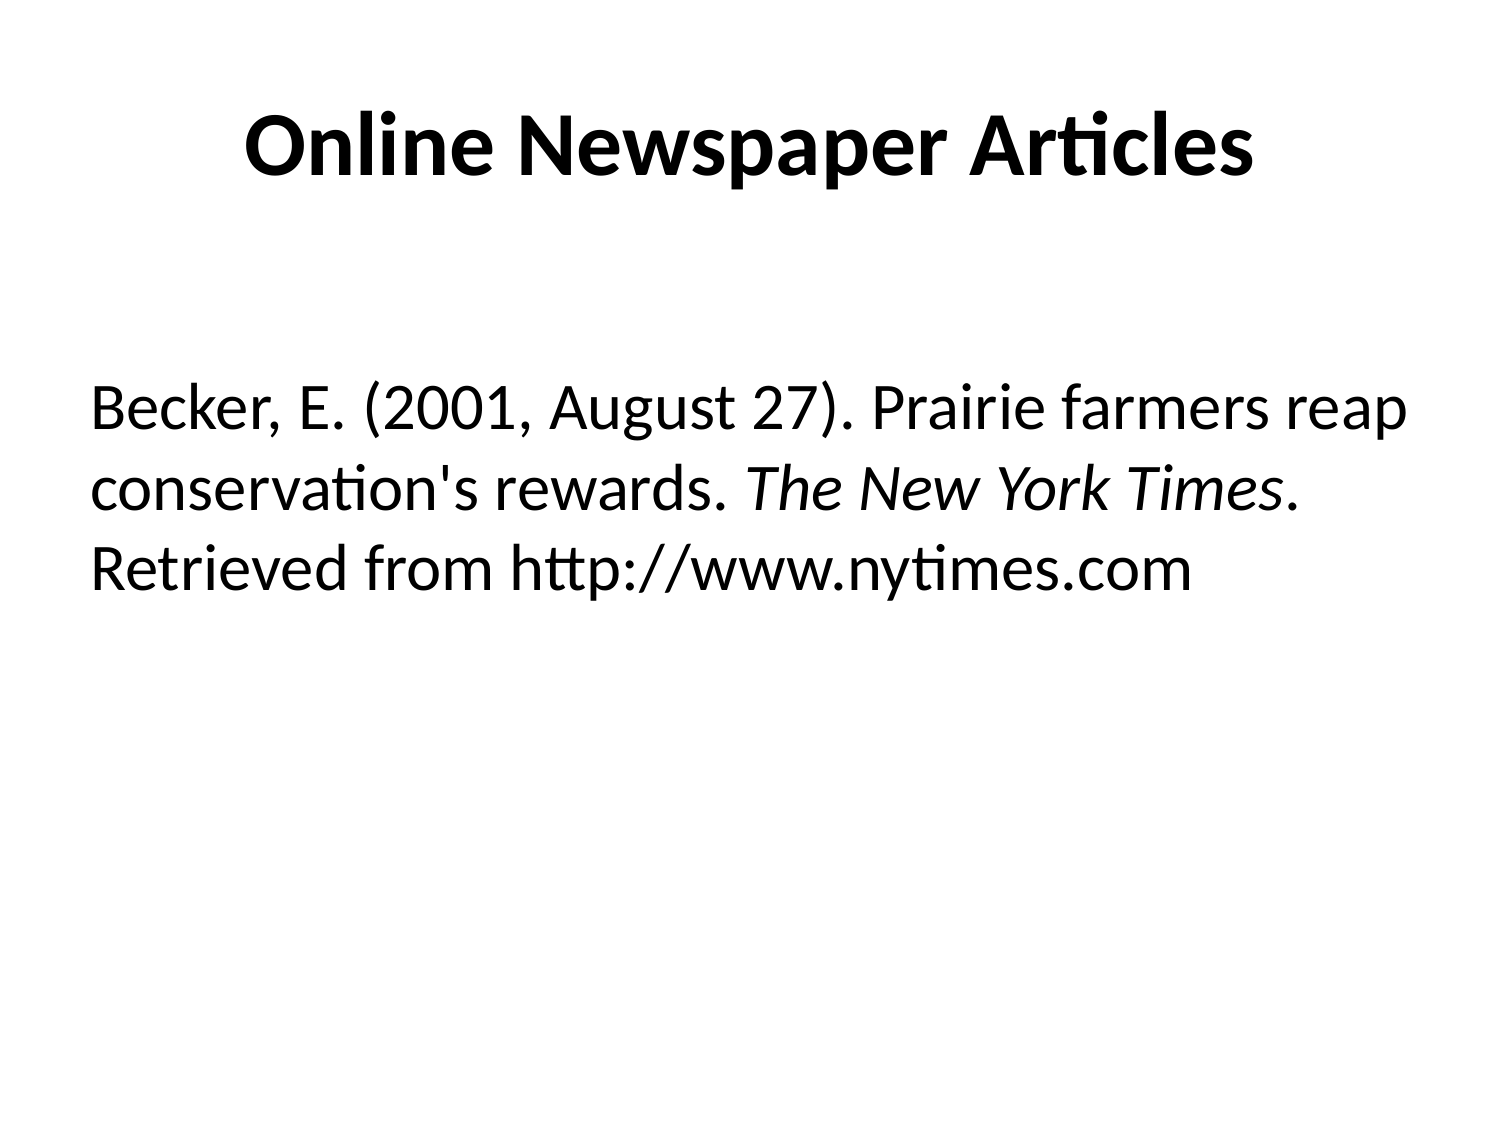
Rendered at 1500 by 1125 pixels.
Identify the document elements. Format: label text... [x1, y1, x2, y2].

title Online Newspaper Articles [75, 45, 1425, 233]
list Becker, E. (2001, August 27). Prairie farmers reap conservation's rewards. The New York Times. Retrieved from http://www.nytimes.com [75, 262, 1425, 1005]
